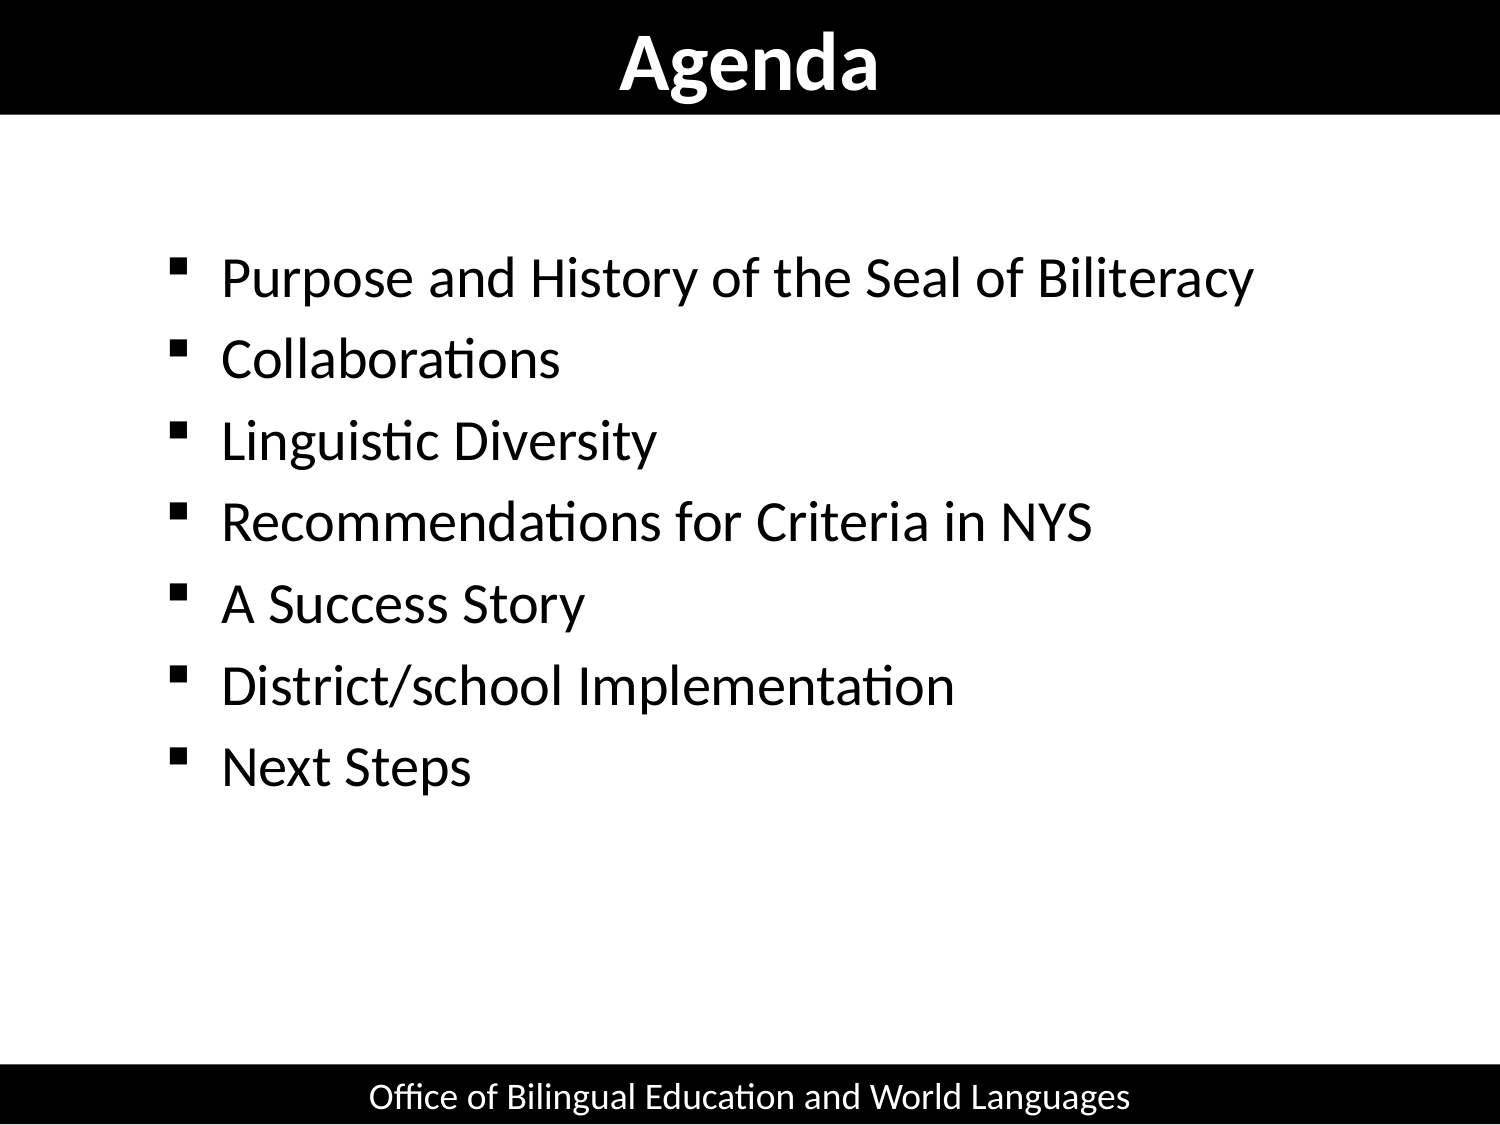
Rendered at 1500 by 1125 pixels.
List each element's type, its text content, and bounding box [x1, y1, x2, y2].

text_box Agenda [0, 0, 1500, 115]
text_box Office of Bilingual Education and World Languages [0, 1064, 1500, 1125]
list Purpose and History of the Seal of Biliteracy Collaborations Linguistic Diversity Recommendations for Criteria in NYS A Success Story District/school Implementation Next Steps [150, 149, 1400, 1025]
title What is the Seal of Biliteracy? [75, 115, 1425, 275]
